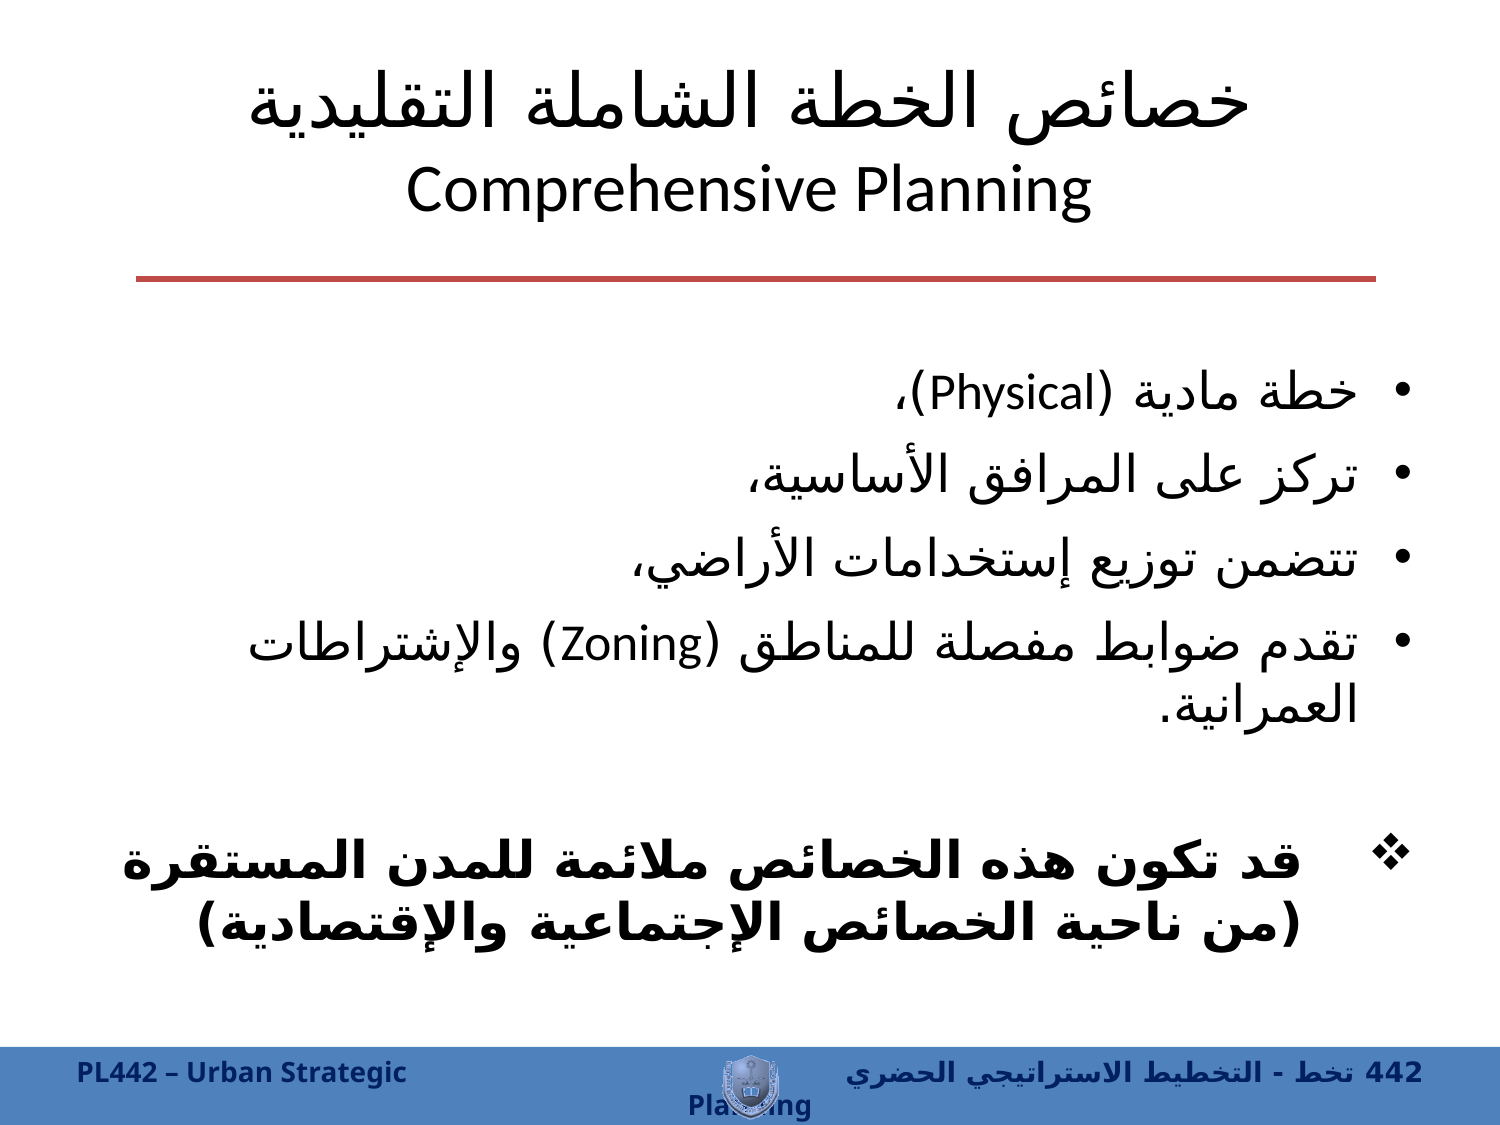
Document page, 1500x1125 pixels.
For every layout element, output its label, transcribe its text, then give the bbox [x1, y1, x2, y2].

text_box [0, 1046, 1500, 1125]
title خصائص الخطة الشاملة التقليدية Comprehensive Planning [75, 45, 1425, 233]
list خطة مادية (Physical)، تركز على المرافق الأساسية، تتضمن توزيع إستخدامات الأراضي، تقدم ضوابط مفصلة للمناطق (Zoning) والإشتراطات العمرانية. قد تكون هذه الخصائص ملائمة للمدن المستقرة (من ناحية الخصائص الإجتماعية والإقتصادية) [75, 349, 1425, 1005]
